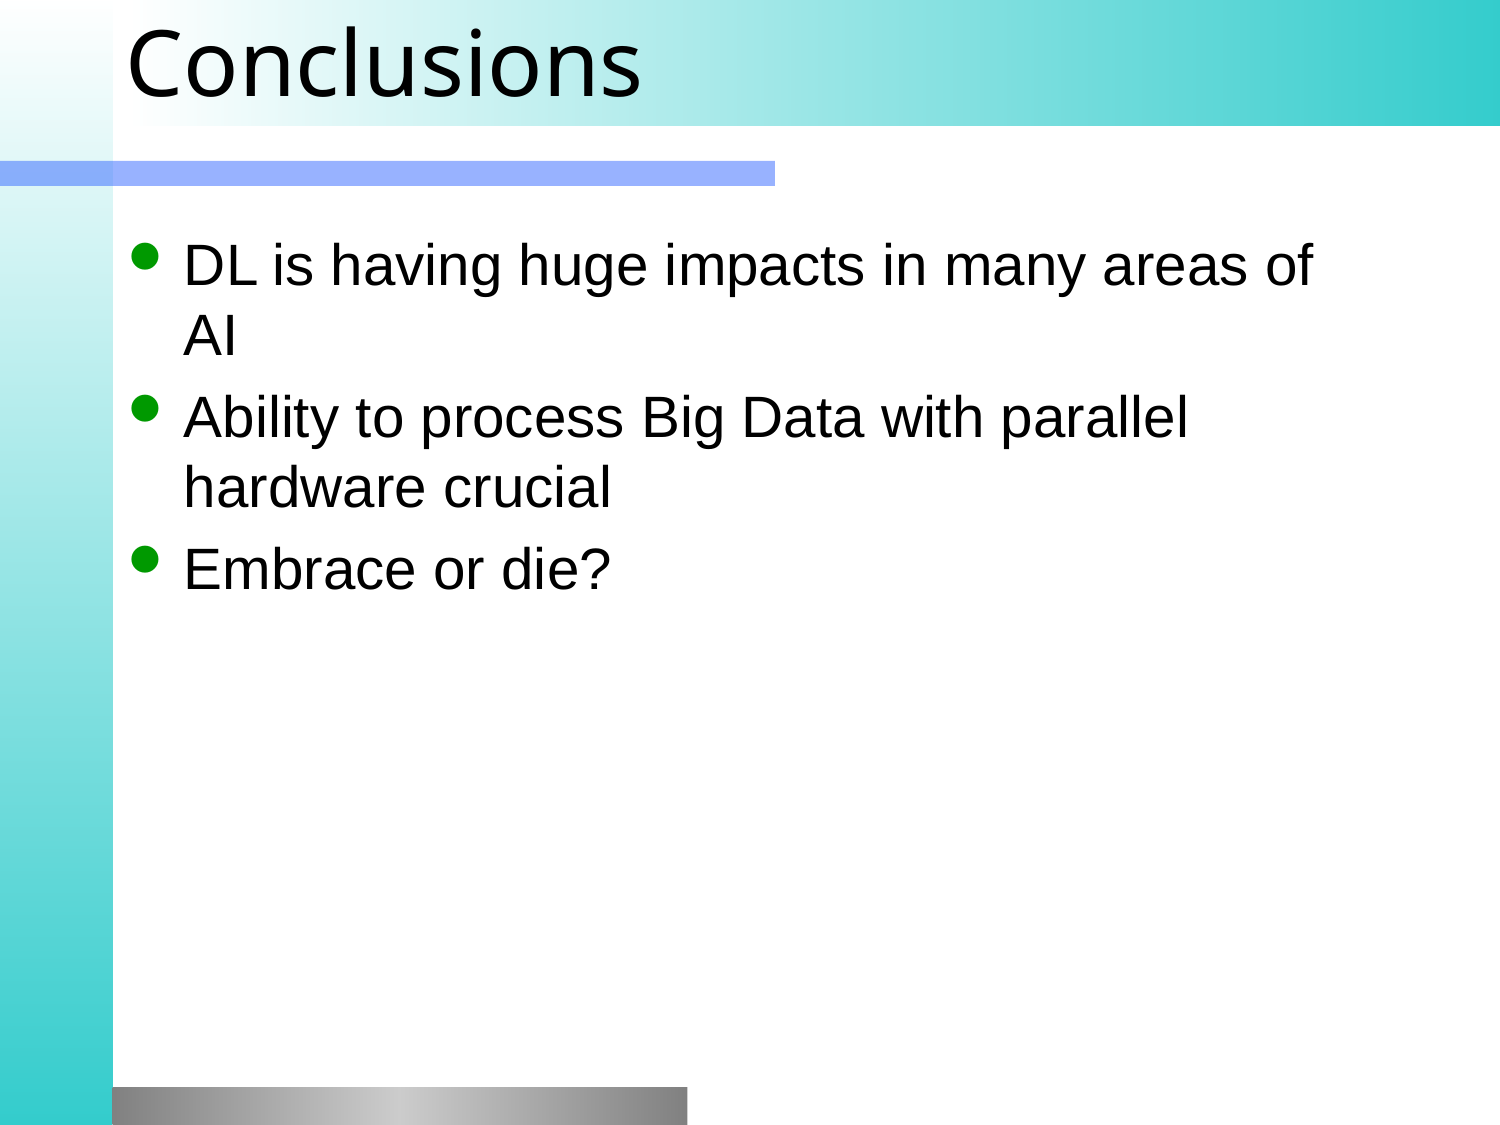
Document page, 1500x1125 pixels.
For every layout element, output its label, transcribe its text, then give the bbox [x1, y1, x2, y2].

title Conclusions [110, 0, 1386, 121]
list DL is having huge impacts in many areas of AI Ability to process Big Data with parallel hardware crucial Embrace or die? [112, 219, 1388, 1073]
